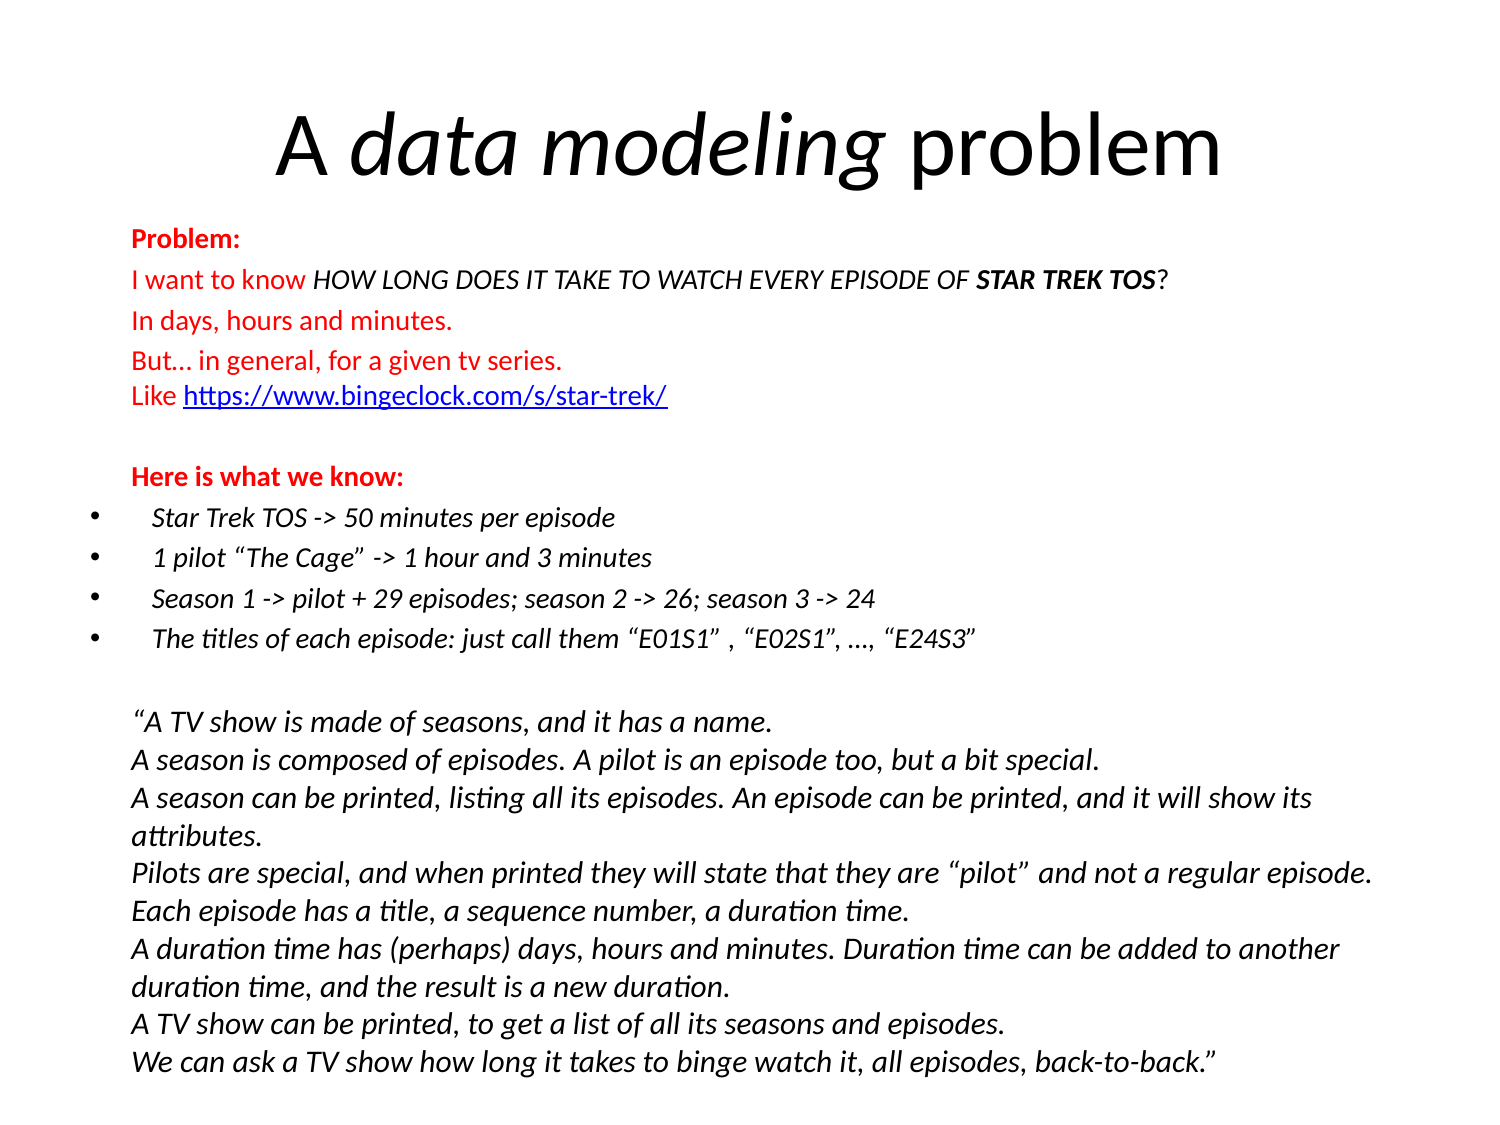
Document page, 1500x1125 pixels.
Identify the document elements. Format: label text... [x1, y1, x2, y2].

list Problem: I want to know HOW LONG DOES IT TAKE TO WATCH EVERY EPISODE OF STAR TREK TOS? In days, hours and minutes. But… in general, for a given tv series. Like https://www.bingeclock.com/s/star-trek/ Here is what we know: Star Trek TOS -> 50 minutes per episode 1 pilot “The Cage” -> 1 hour and 3 minutes Season 1 -> pilot + 29 episodes; season 2 -> 26; season 3 -> 24 The titles of each episode: just call them “E01S1” , “E02S1”, …, “E24S3” “A TV show is made of seasons, and it has a name. A season is composed of episodes. A pilot is an episode too, but a bit special. A season can be printed, listing all its episodes. An episode can be printed, and it will show its attributes. Pilots are special, and when printed they will state that they are “pilot” and not a regular episode. Each episode has a title, a sequence number, a duration time. A duration time has (perhaps) days, hours and minutes. Duration time can be added to another duration time, and the result is a new duration. A TV show can be printed, to get a list of all its seasons and episodes. We can ask a TV show how long it takes to binge watch it, all episodes, back-to-back.” [75, 212, 1425, 1088]
title A data modeling problem [75, 45, 1425, 212]
